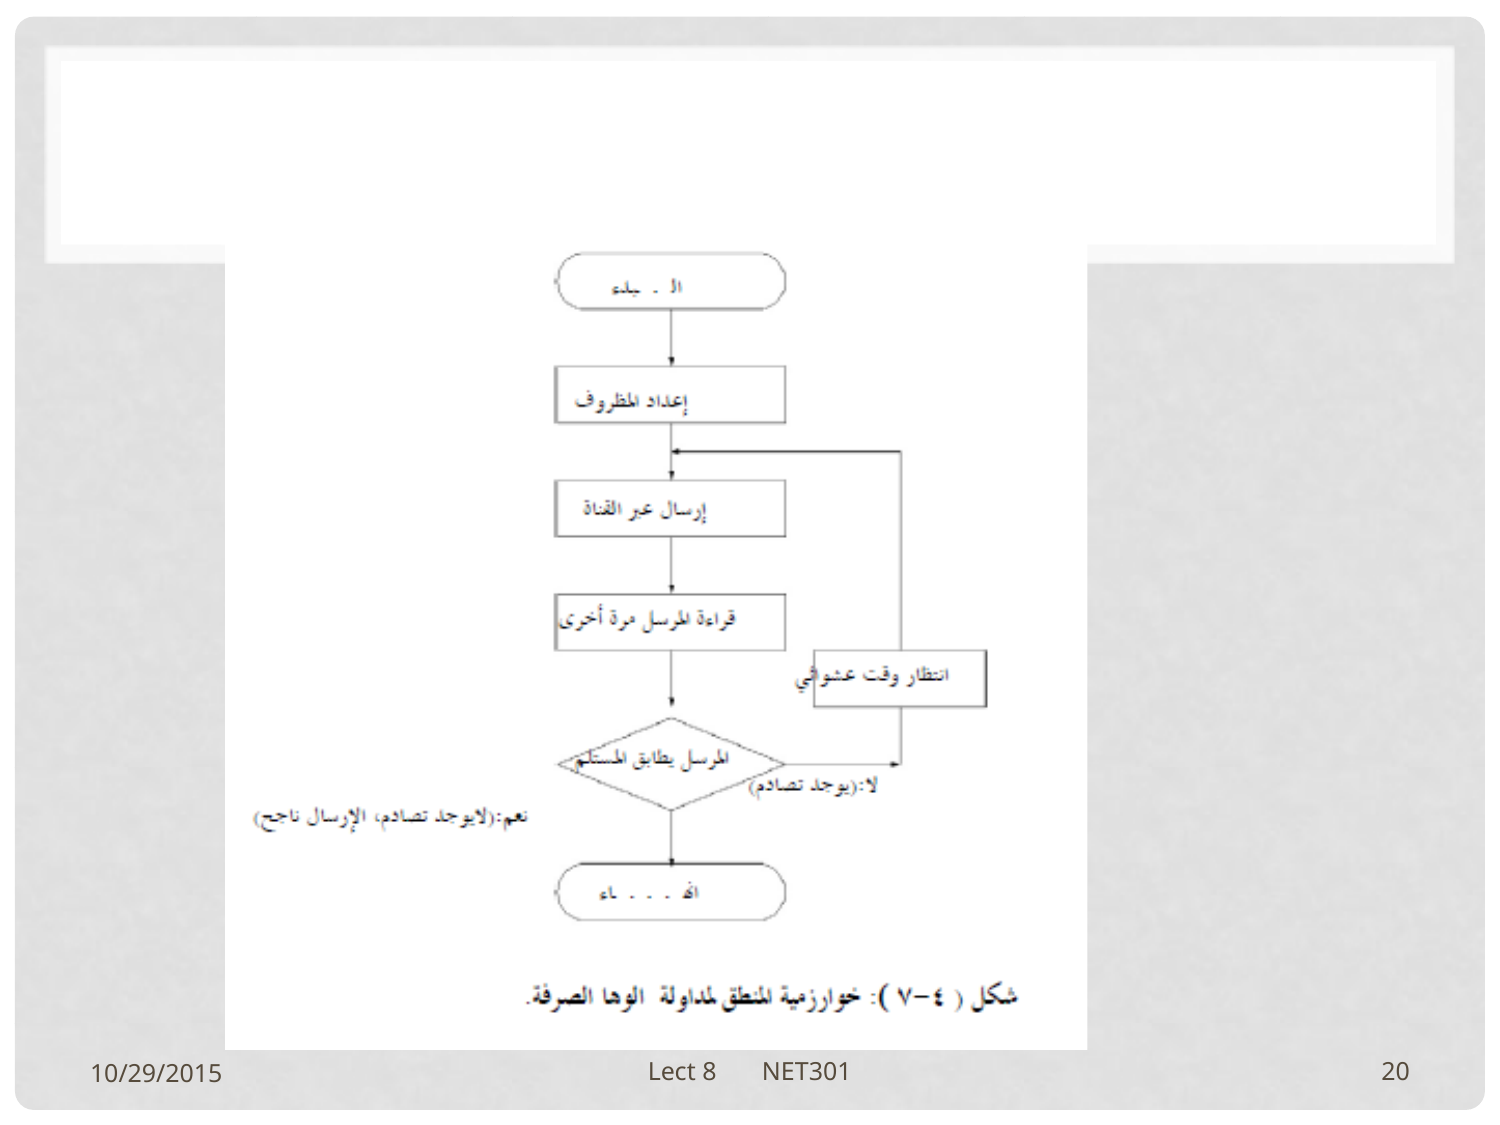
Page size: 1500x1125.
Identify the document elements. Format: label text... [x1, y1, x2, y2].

footer Lect 8 NET301 [512, 1051, 988, 1103]
picture [224, 187, 1088, 1051]
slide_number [75, 1042, 425, 1103]
slide_number 20 [1074, 1042, 1425, 1103]
